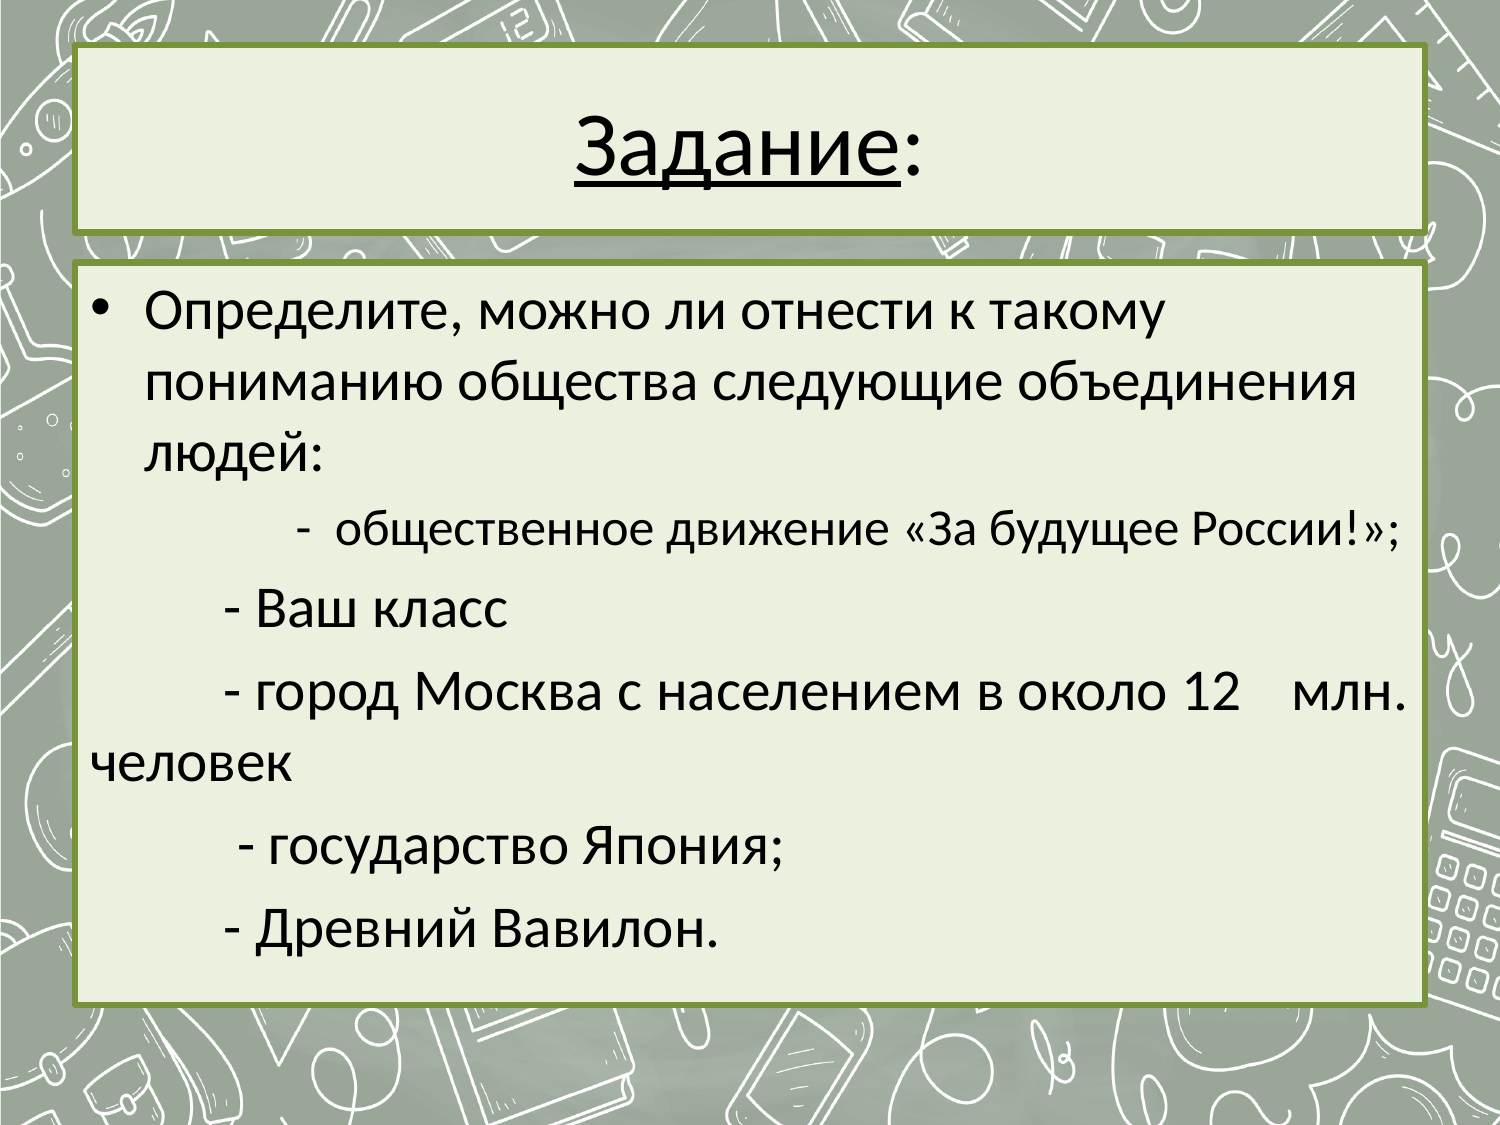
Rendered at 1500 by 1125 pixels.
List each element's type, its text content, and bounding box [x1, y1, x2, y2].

title Задание: [75, 45, 1425, 233]
list Определите, можно ли отнести к такому пониманию общества следующие объединения людей: - общественное движение «За будущее России!»; - Ваш класс - город Москва с населением в около 12 млн. человек - государство Япония; - Древний Вавилон. [75, 262, 1425, 1005]
